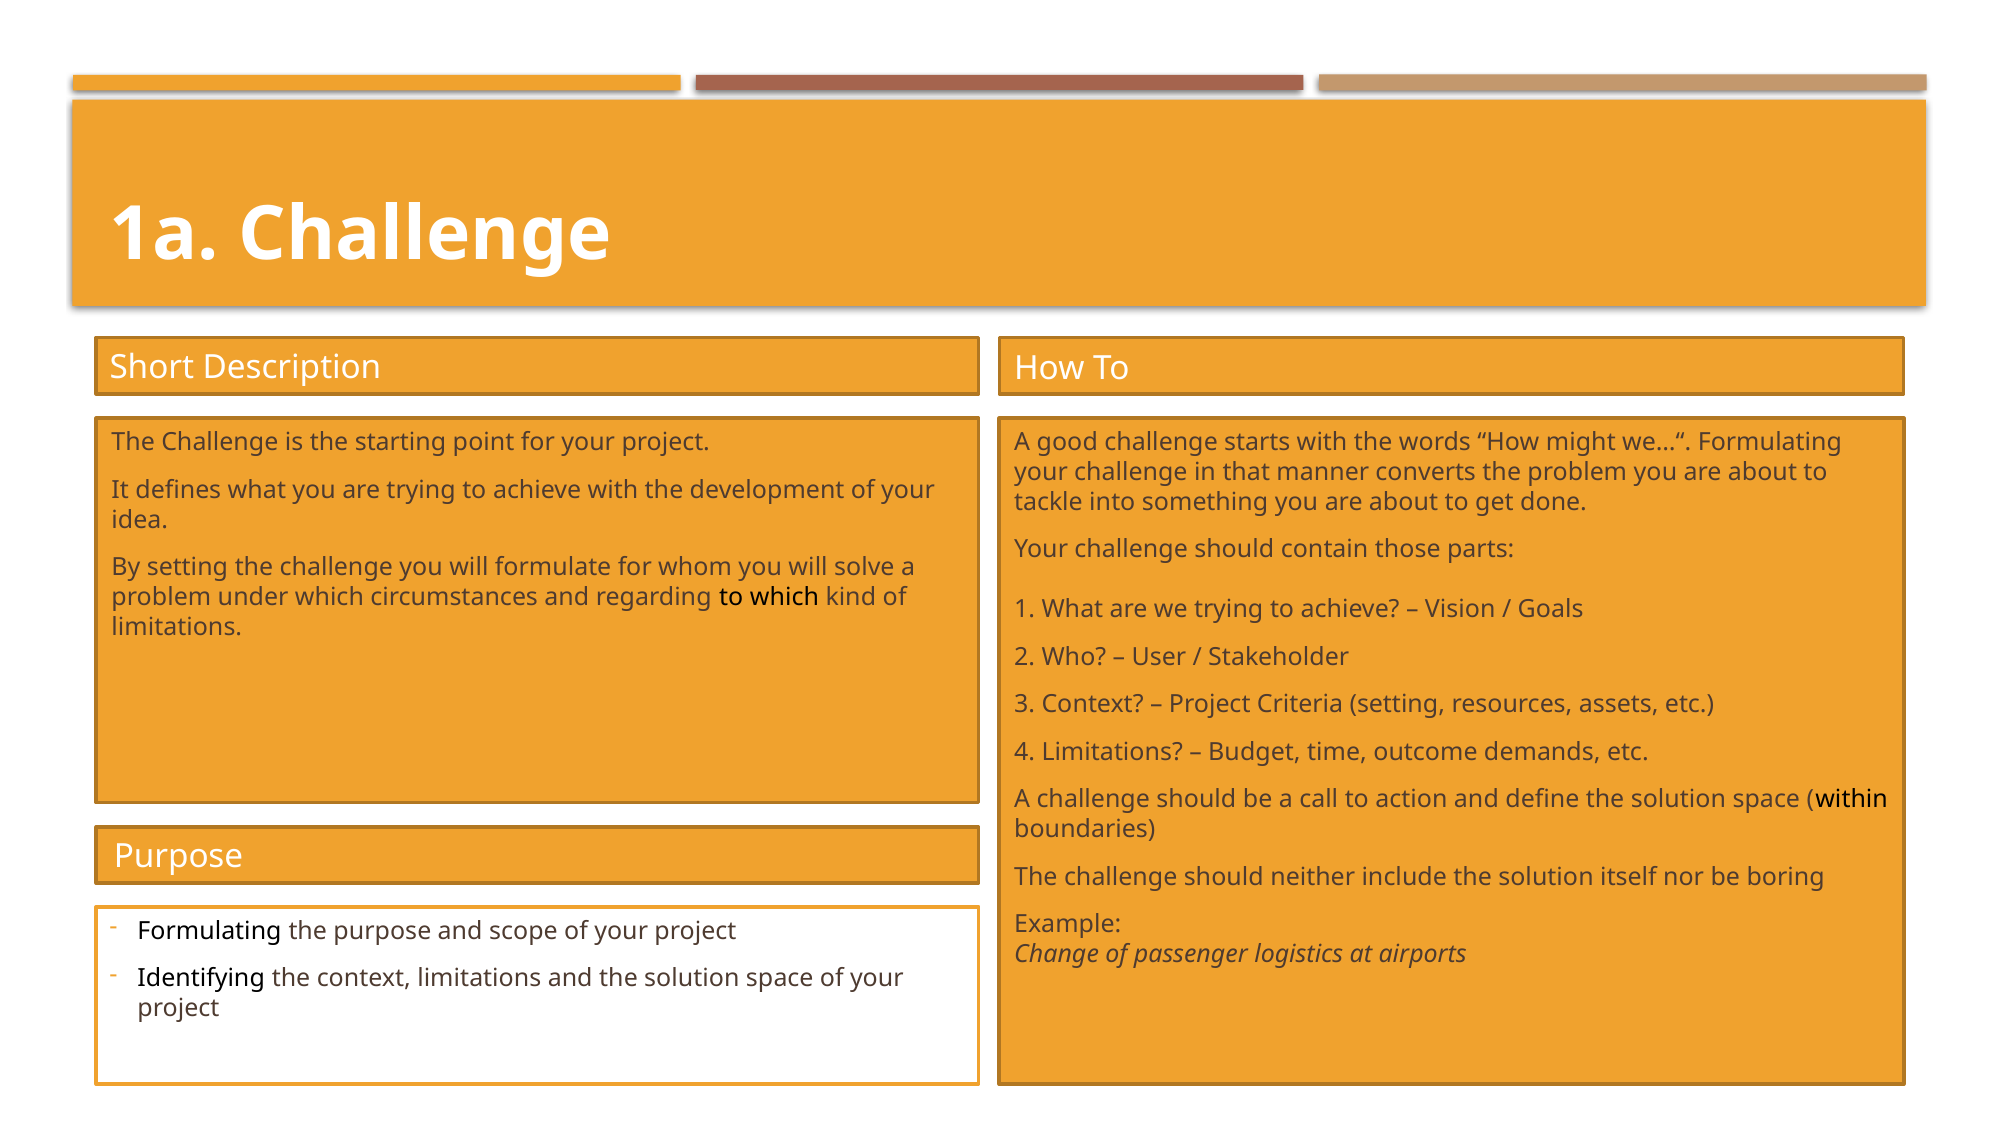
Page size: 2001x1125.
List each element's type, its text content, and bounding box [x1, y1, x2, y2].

list Purpose [98, 826, 982, 883]
title 1a. Challenge [94, 119, 1904, 282]
list Formulating the purpose and scope of your project Identifying the context, limitations and the solution space of your project [94, 906, 977, 1085]
list A good challenge starts with the words “How might we…“. Formulating your challenge in that manner converts the problem you are about to tackle into something you are about to get done. Your challenge should contain those parts: 1. What are we trying to achieve? – Vision / Goals 2. Who? – User / Stakeholder 3. Context? – Project Criteria (setting, resources, assets, etc.) 4. Limitations? – Budget, time, outcome demands, etc. A challenge should be a call to action and define the solution space (within boundaries) The challenge should neither include the solution itself nor be boring Example: Change of passenger logistics at airports [999, 418, 1904, 1085]
list Short Description [94, 337, 977, 394]
list The Challenge is the starting point for your project. It defines what you are trying to achieve with the development of your idea. By setting the challenge you will formulate for whom you will solve a problem under which circumstances and regarding to which kind of limitations. [96, 418, 979, 803]
list How To [999, 338, 1904, 395]
